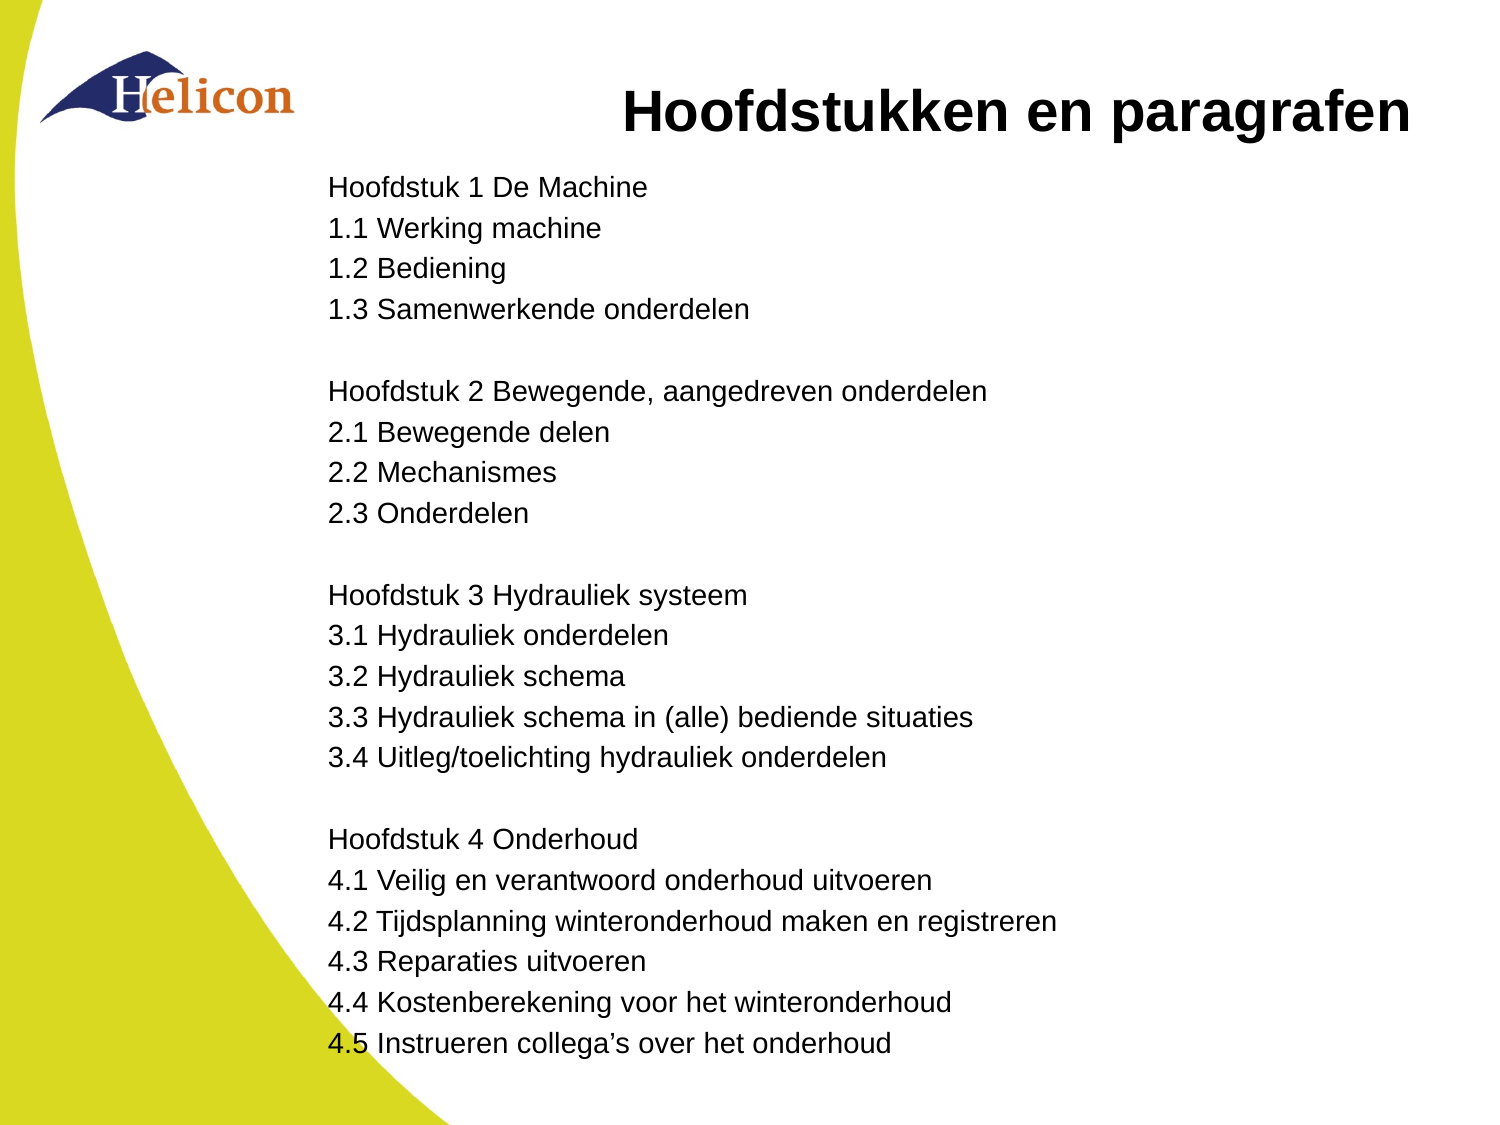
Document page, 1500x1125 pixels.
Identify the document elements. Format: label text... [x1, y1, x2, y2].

list Hoofdstuk 1 De Machine 1.1 Werking machine 1.2 Bediening 1.3 Samenwerkende onderdelen Hoofdstuk 2 Bewegende, aangedreven onderdelen 2.1 Bewegende delen 2.2 Mechanismes 2.3 Onderdelen Hoofdstuk 3 Hydrauliek systeem 3.1 Hydrauliek onderdelen 3.2 Hydrauliek schema 3.3 Hydrauliek schema in (alle) bediende situaties 3.4 Uitleg/toelichting hydrauliek onderdelen Hoofdstuk 4 Onderhoud 4.1 Veilig en verantwoord onderhoud uitvoeren 4.2 Tijdsplanning winteronderhoud maken en registreren 4.3 Reparaties uitvoeren 4.4 Kostenberekening voor het winteronderhoud 4.5 Instrueren collega’s over het onderhoud [312, 160, 1329, 1071]
title Hoofdstukken en paragrafen [337, 54, 1428, 161]
picture [0, 0, 1500, 1125]
